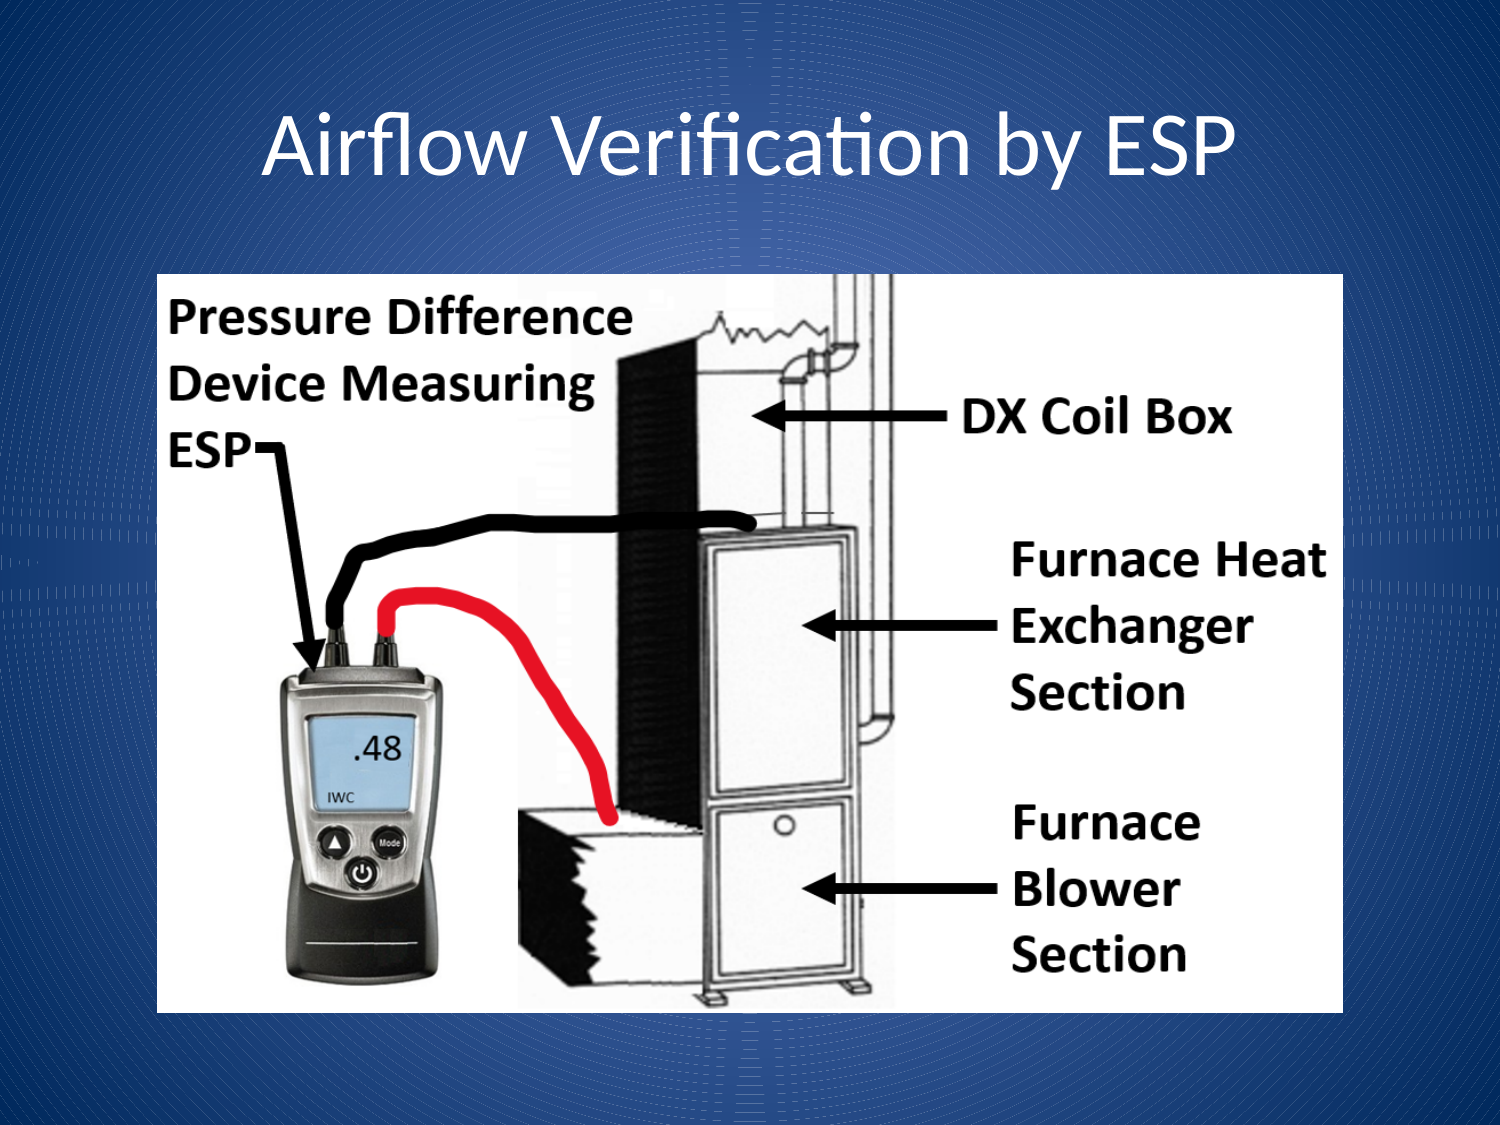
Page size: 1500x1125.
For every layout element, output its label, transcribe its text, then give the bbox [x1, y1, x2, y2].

title Airflow Verification by ESP [75, 45, 1425, 233]
picture [157, 274, 1343, 1013]
